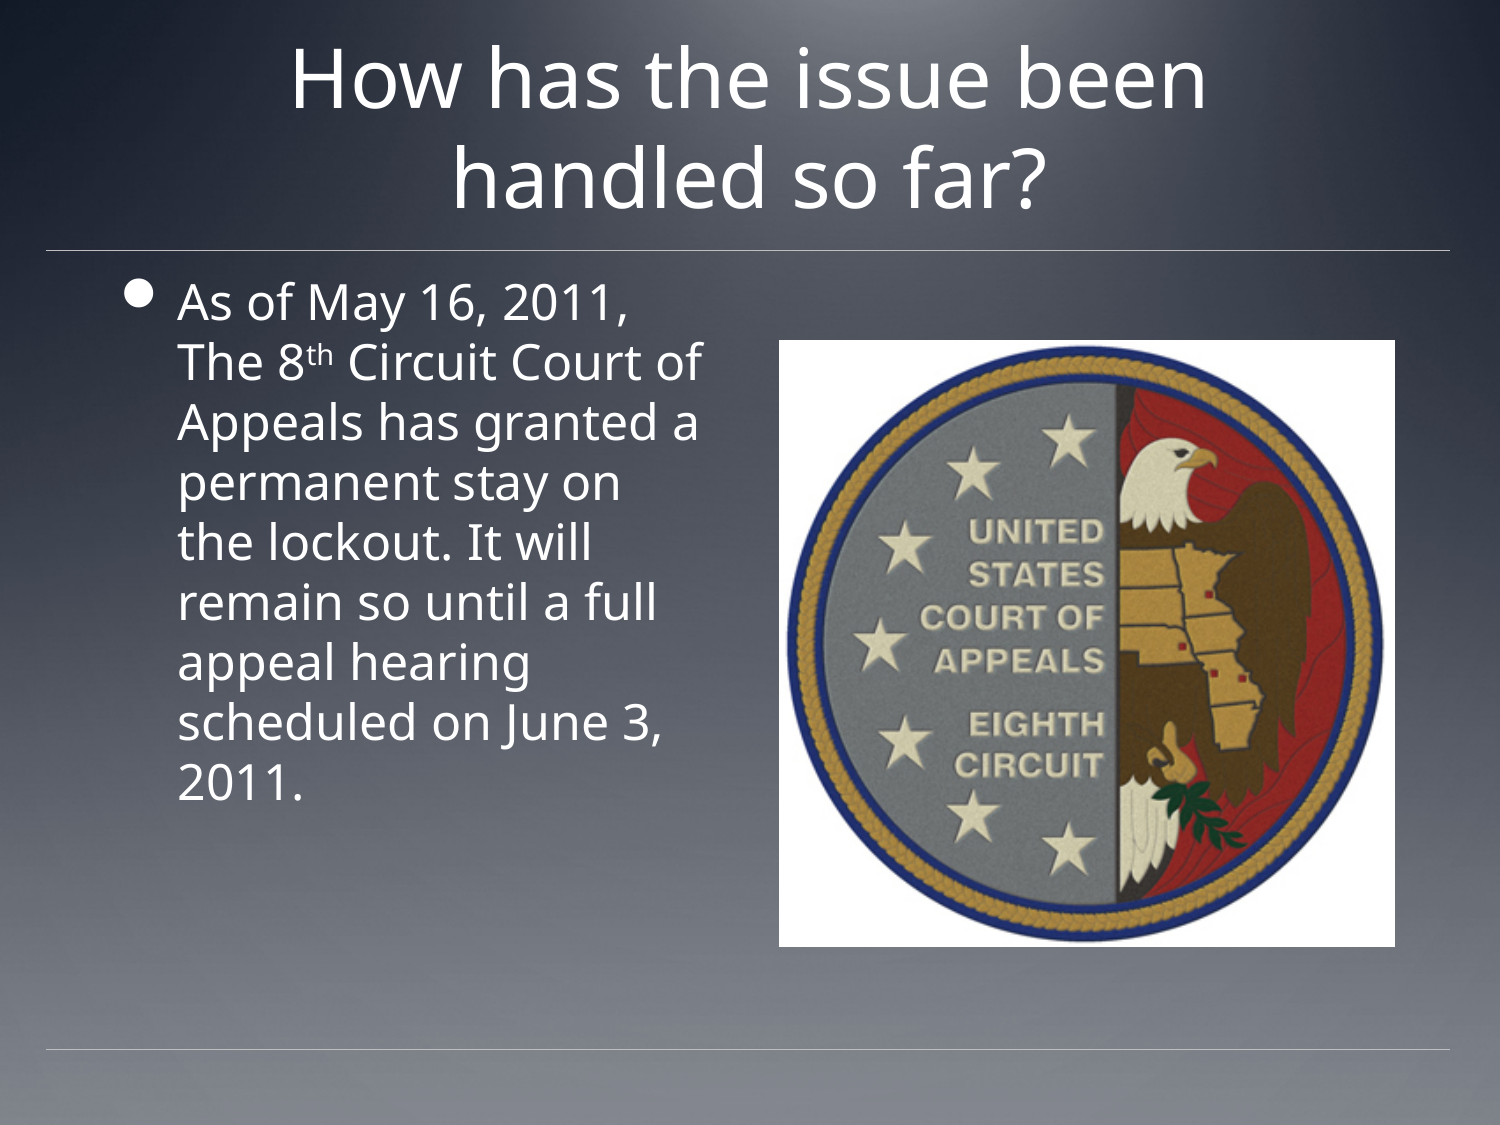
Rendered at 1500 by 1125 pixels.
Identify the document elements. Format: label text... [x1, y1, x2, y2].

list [776, 260, 1397, 1028]
title How has the issue been handled so far? [105, 17, 1394, 233]
list As of May 16, 2011, The 8th Circuit Court of Appeals has granted a permanent stay on the lockout. It will remain so until a full appeal hearing scheduled on June 3, 2011. [105, 262, 721, 1026]
